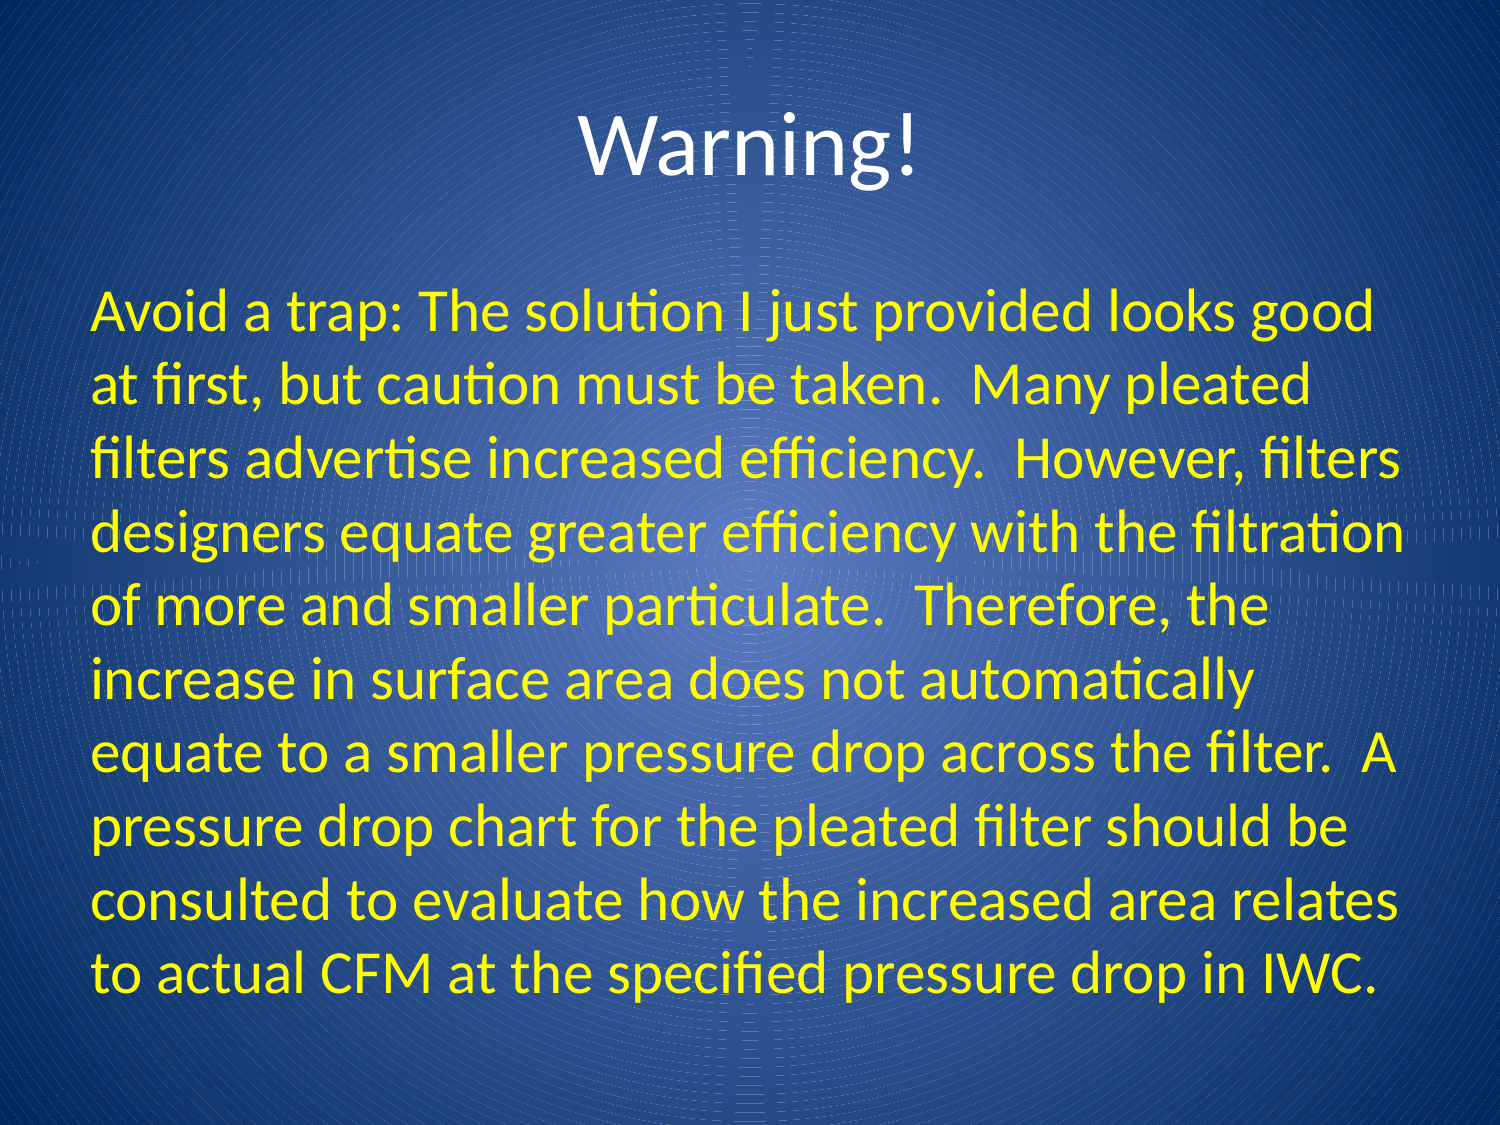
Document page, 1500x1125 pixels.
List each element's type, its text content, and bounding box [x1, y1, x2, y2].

list Avoid a trap: The solution I just provided looks good at first, but caution must be taken. Many pleated filters advertise increased efficiency. However, filters designers equate greater efficiency with the filtration of more and smaller particulate. Therefore, the increase in surface area does not automatically equate to a smaller pressure drop across the filter. A pressure drop chart for the pleated filter should be consulted to evaluate how the increased area relates to actual CFM at the specified pressure drop in IWC. [75, 262, 1425, 1080]
title Warning! [75, 45, 1425, 233]
